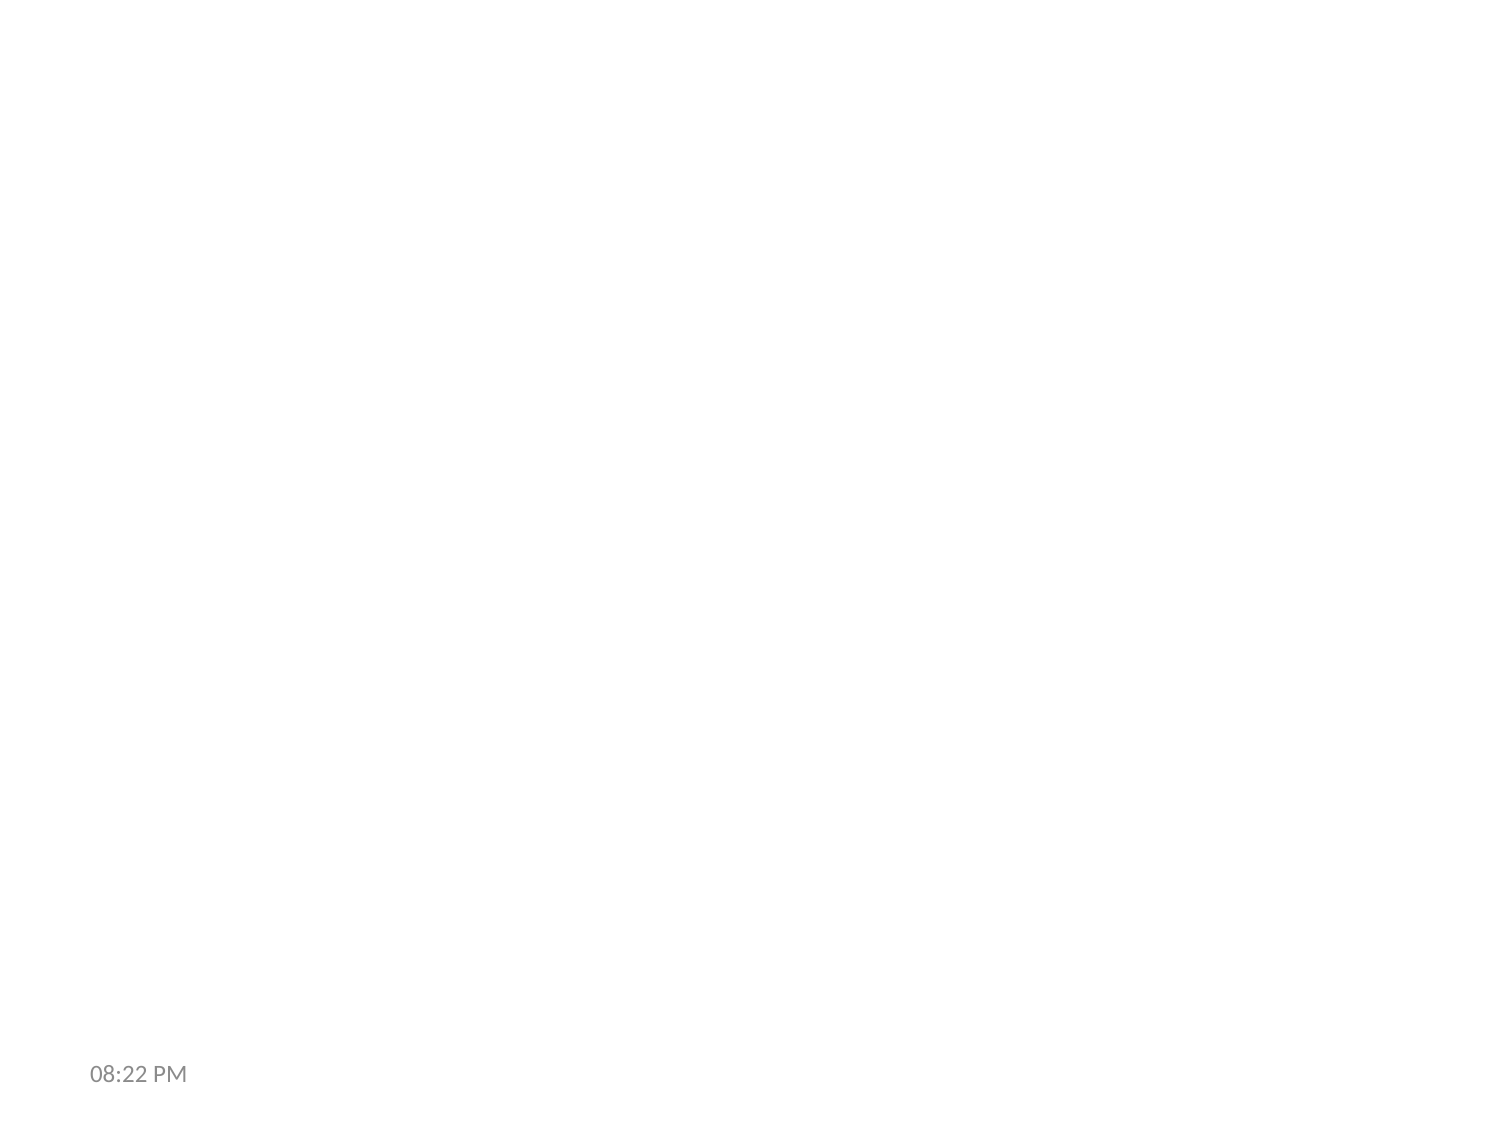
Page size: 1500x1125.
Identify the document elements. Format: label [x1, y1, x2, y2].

slide_number [75, 1042, 425, 1103]
